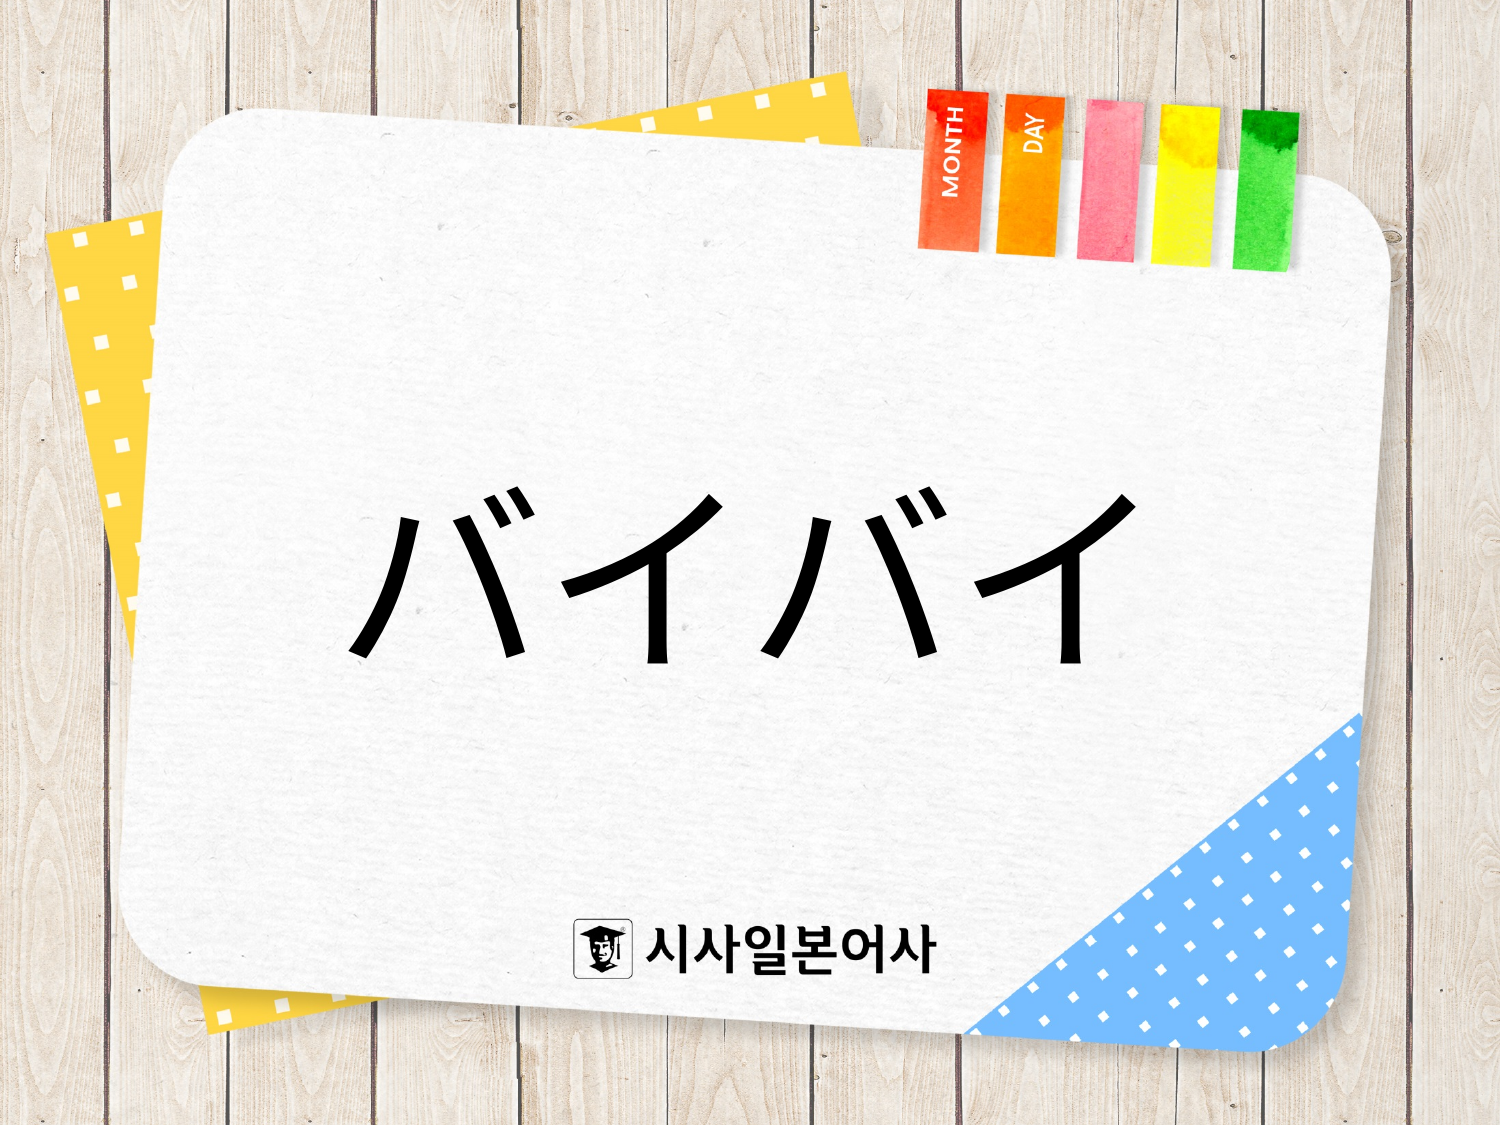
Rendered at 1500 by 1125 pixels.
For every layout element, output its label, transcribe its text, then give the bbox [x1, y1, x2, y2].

title バイバイ [75, 338, 1425, 811]
picture [0, 0, 1500, 1125]
